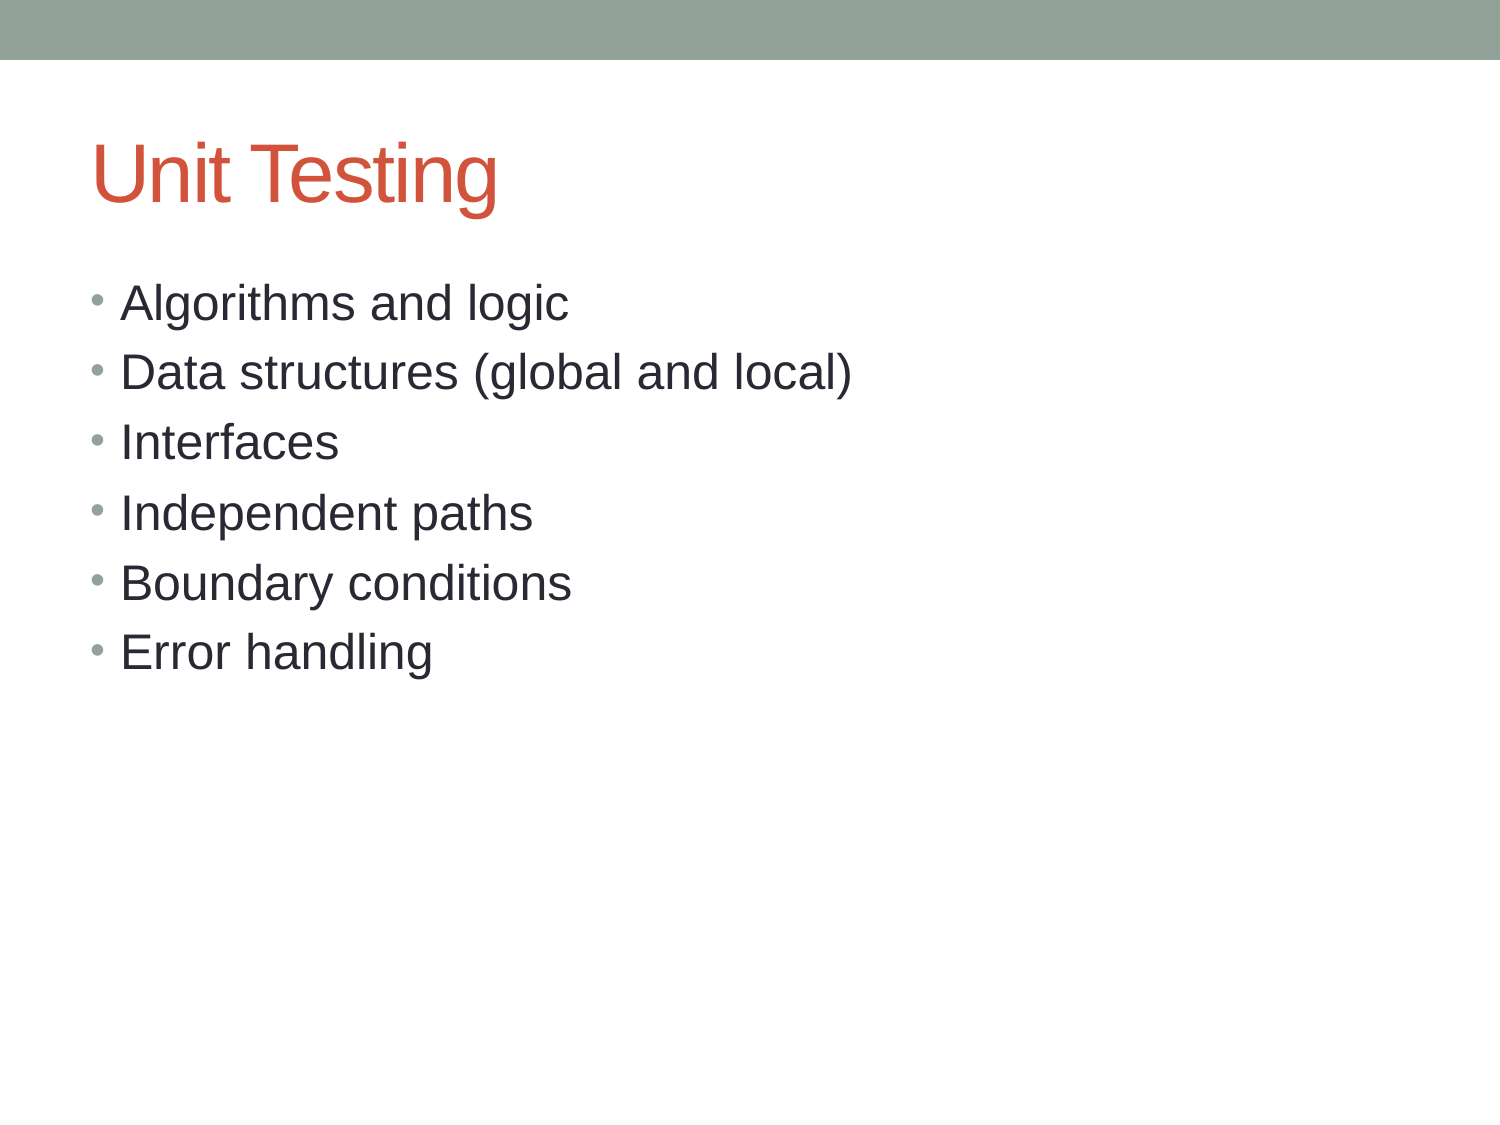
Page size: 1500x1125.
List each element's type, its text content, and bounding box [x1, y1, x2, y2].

title Unit Testing [75, 87, 1425, 250]
list Algorithms and logic Data structures (global and local) Interfaces Independent paths Boundary conditions Error handling [75, 262, 1425, 1063]
